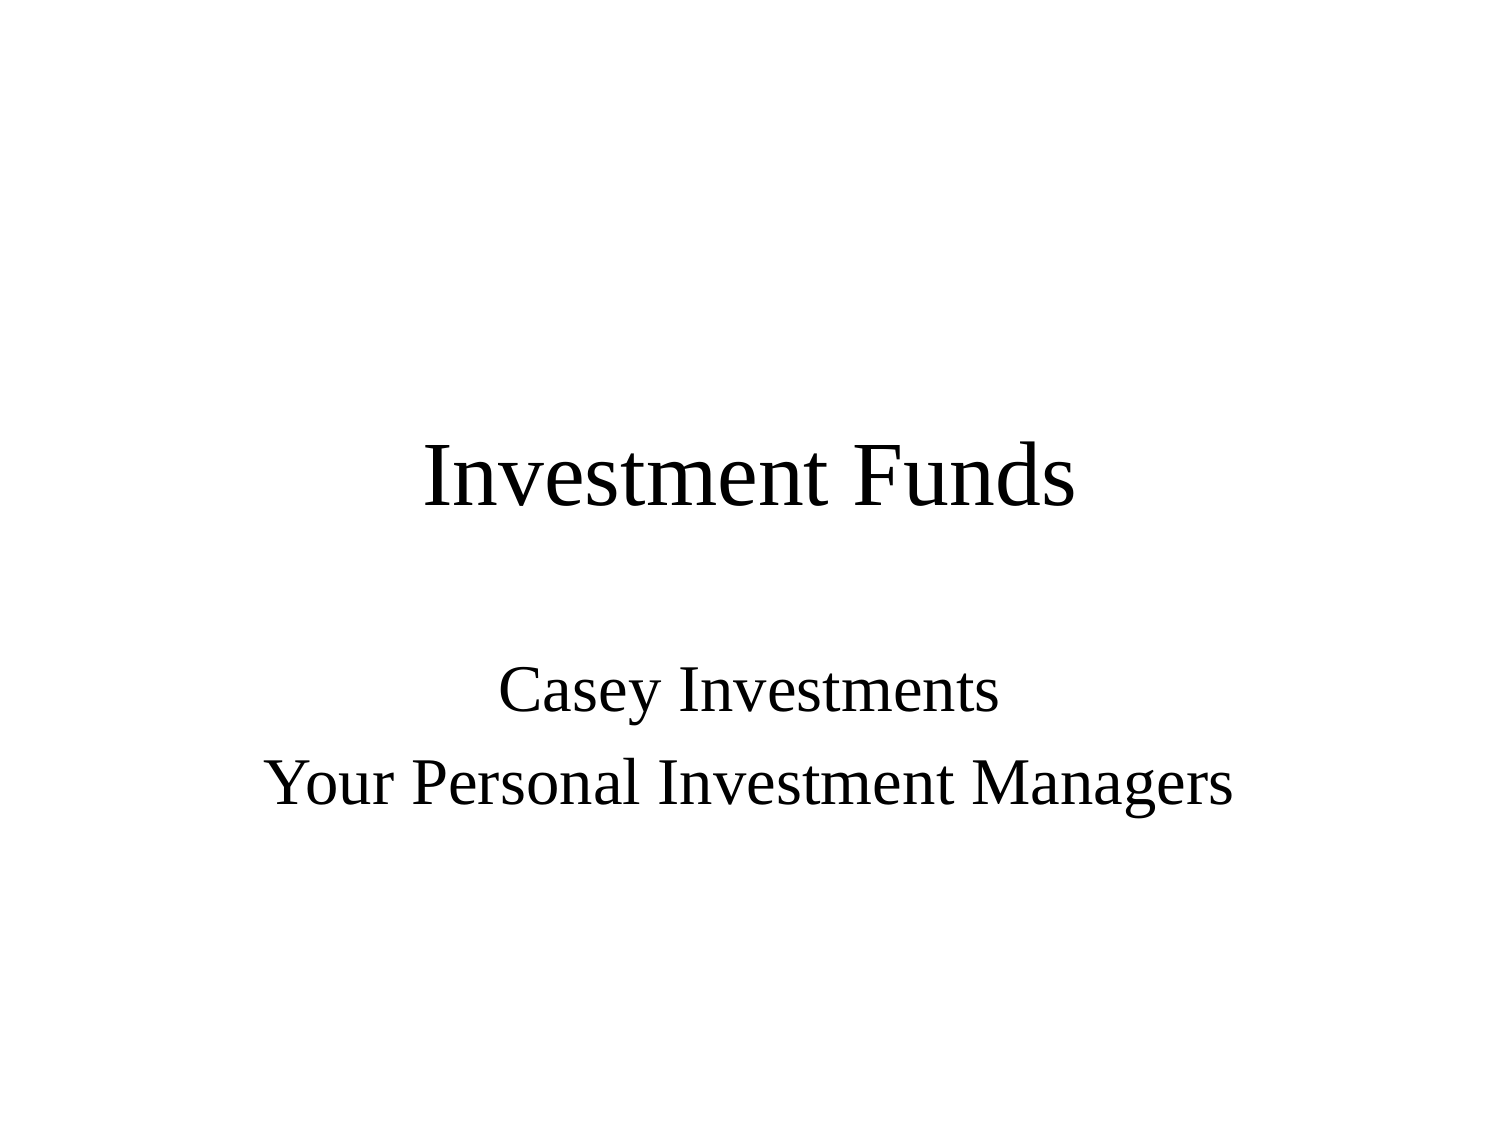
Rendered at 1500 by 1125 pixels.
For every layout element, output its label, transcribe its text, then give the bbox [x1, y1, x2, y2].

title Investment Funds [112, 374, 1388, 563]
subtitle Casey Investments Your Personal Investment Managers [224, 637, 1276, 926]
